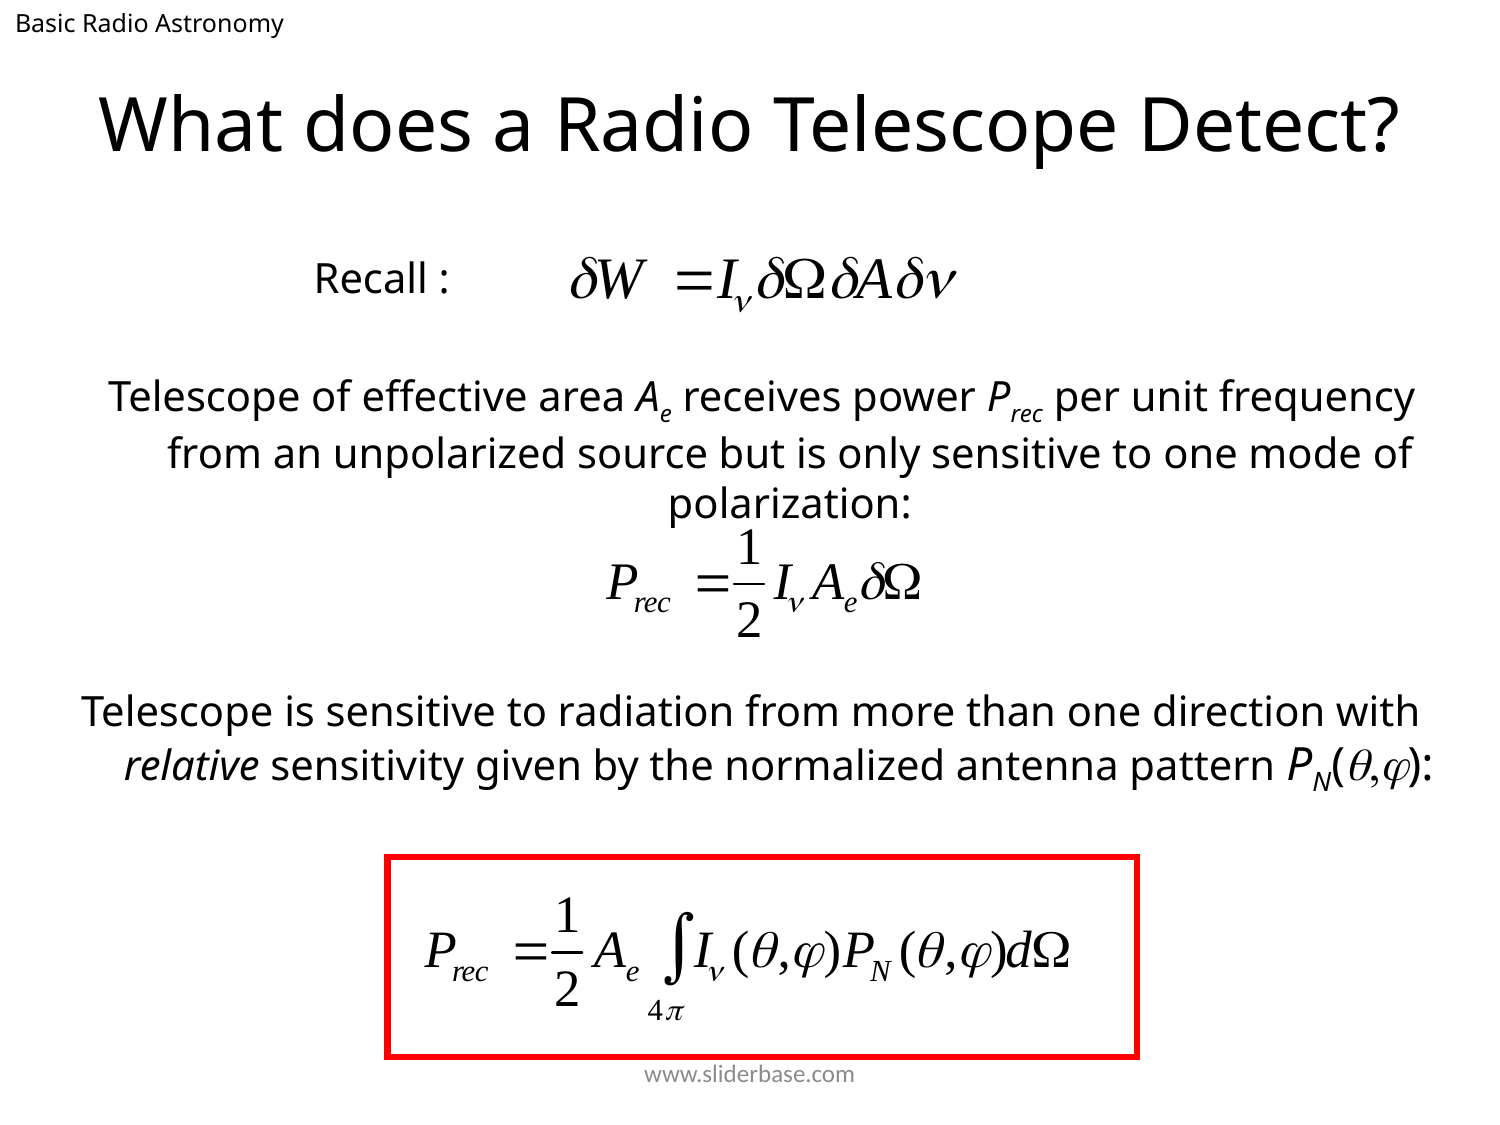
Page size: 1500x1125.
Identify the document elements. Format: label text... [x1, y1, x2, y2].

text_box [597, 520, 928, 644]
footer www.sliderbase.com [512, 1065, 988, 1103]
text_box Basic Radio Astronomy [0, 0, 382, 75]
text_box Telescope is sensitive to radiation from more than one direction with relative sensitivity given by the normalized antenna pattern PN(q,j): [50, 677, 1451, 815]
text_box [387, 856, 1138, 1058]
text_box What does a Radio Telescope Detect? [74, 27, 1425, 215]
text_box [560, 248, 964, 318]
list Recall : [298, 249, 499, 313]
text_box Telescope of effective area Ae receives power Prec per unit frequency from an unpolarized source but is only sensitive to one mode of polarization: [61, 362, 1462, 475]
